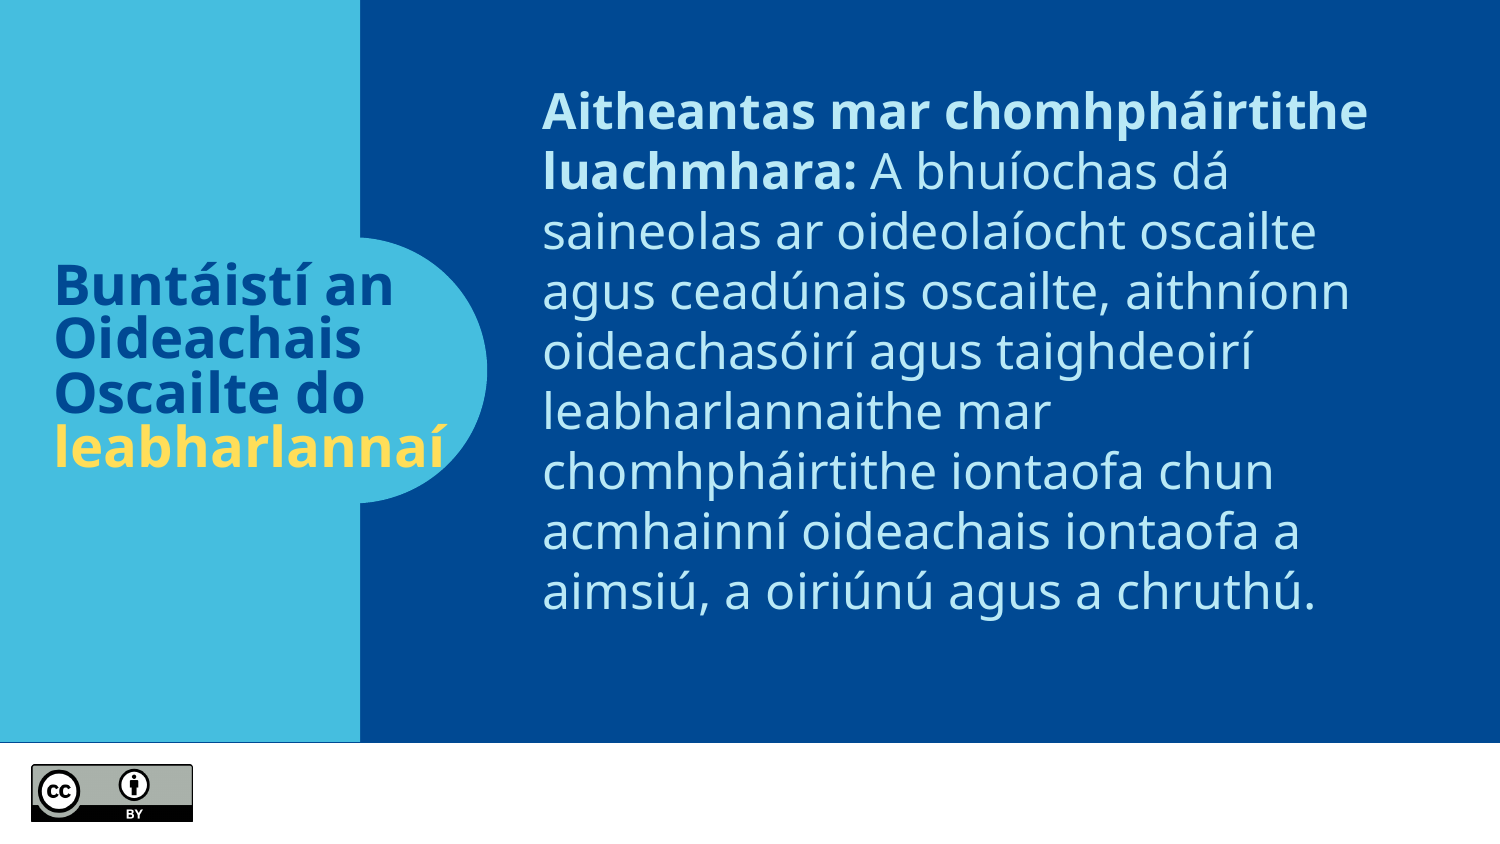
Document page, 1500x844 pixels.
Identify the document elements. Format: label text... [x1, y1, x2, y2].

text_box [304, 237, 401, 246]
text_box [0, 750, 1500, 844]
text_box [463, 294, 488, 447]
text_box Aitheantas mar chomhpháirtithe luachmhara: A bhuíochas dá saineolas ar oideolaíocht oscailte agus ceadúnais oscailte, aithníonn oideachasóirí agus taighdeoirí leabharlannaithe mar chomhpháirtithe iontaofa chun acmhainní oideachais iontaofa a aimsiú, a oiriúnú agus a chruthú. [527, 64, 1443, 716]
text_box [300, 493, 405, 504]
text_box [0, 0, 361, 742]
text_box Buntáistí an Oideachais Oscailte do leabharlannaí [38, 246, 463, 493]
picture [31, 764, 193, 822]
